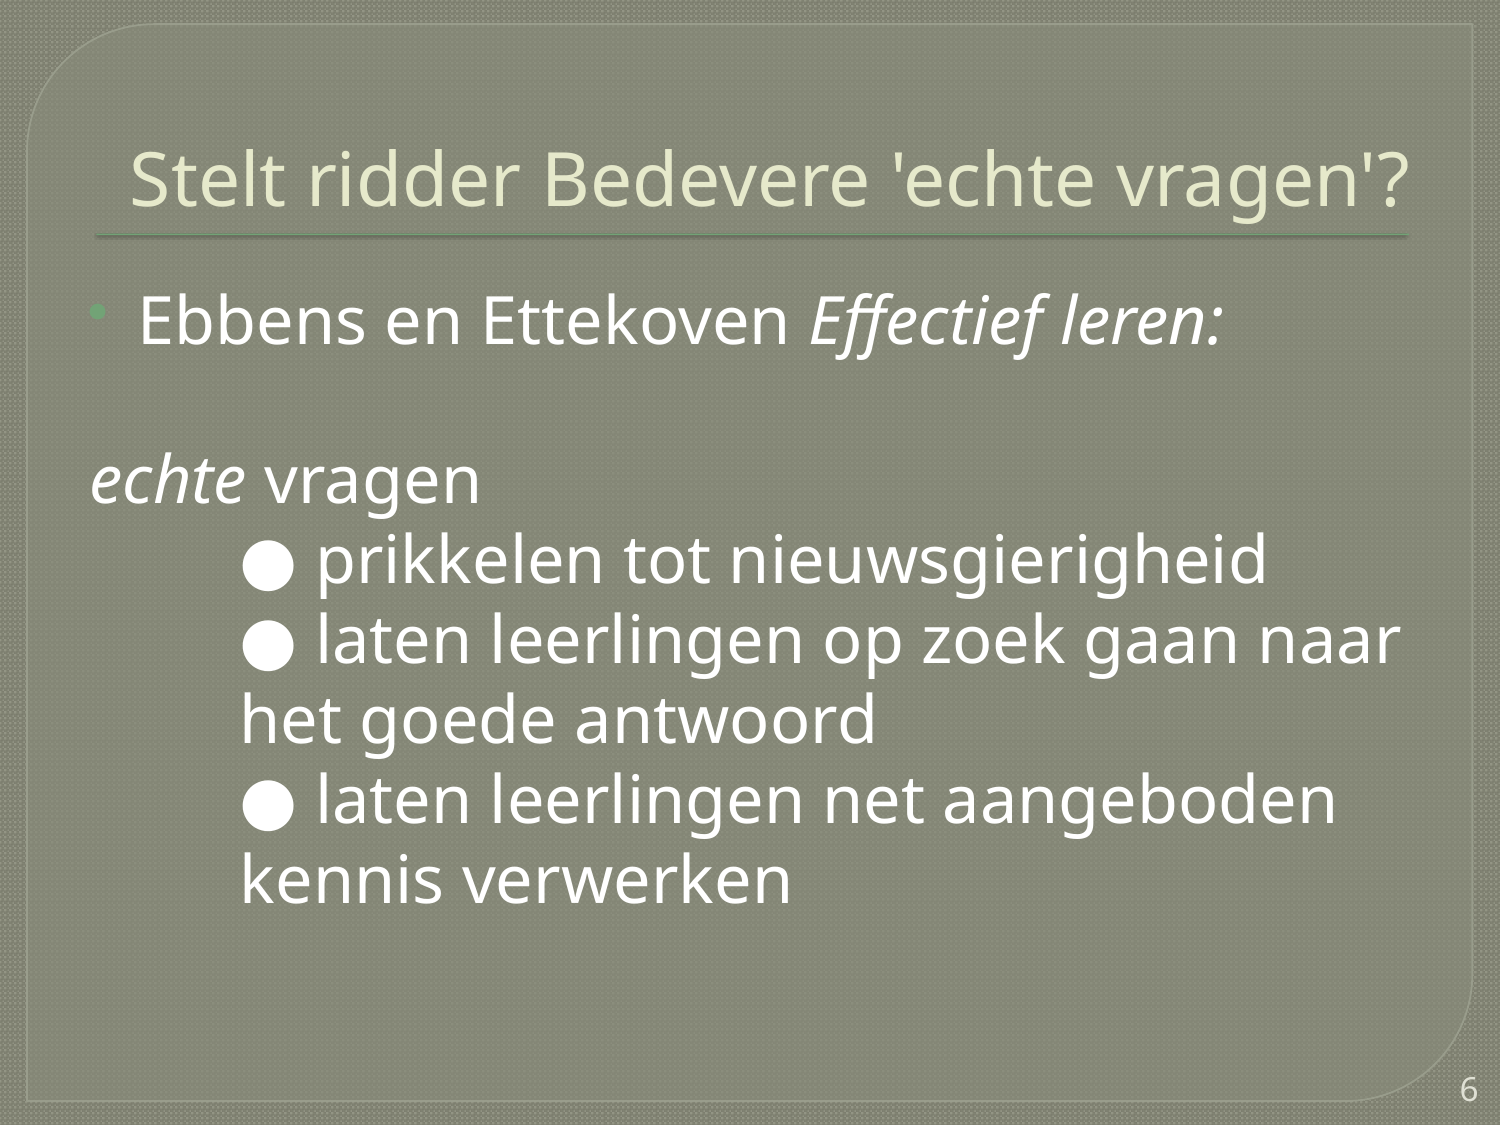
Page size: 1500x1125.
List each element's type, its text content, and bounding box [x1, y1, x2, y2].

list Ebbens en Ettekoven Effectief leren: echte vragen ● prikkelen tot nieuwsgierigheid ● laten leerlingen op zoek gaan naar het goede antwoord ● laten leerlingen net aangeboden kennis verwerken [75, 270, 1425, 1013]
title Stelt ridder Bedevere 'echte vragen'? [75, 41, 1425, 230]
slide_number 6 [1417, 1068, 1494, 1114]
